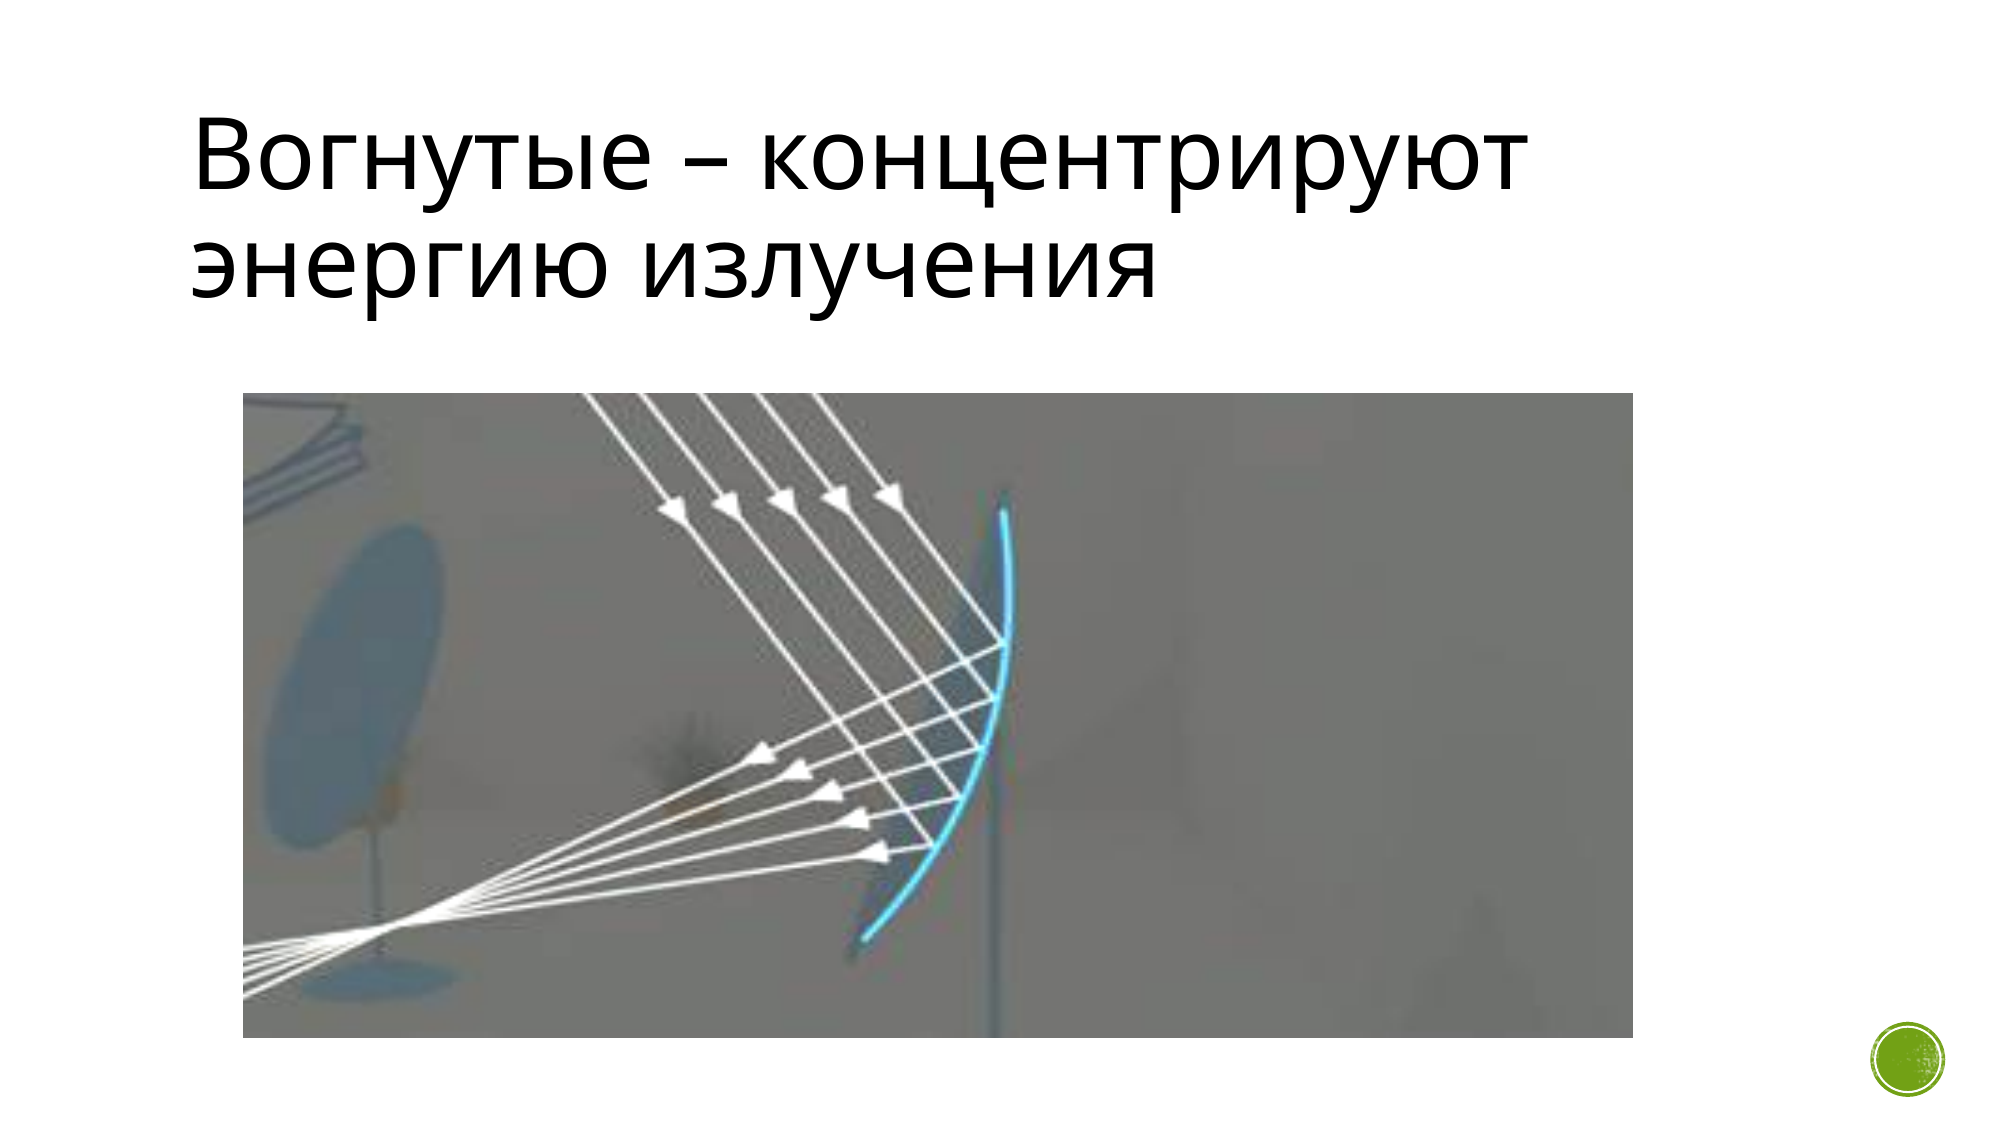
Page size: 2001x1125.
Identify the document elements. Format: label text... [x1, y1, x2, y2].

title Вогнутые – концентрируют энергию излучения [175, 79, 1826, 344]
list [245, 394, 1631, 1036]
